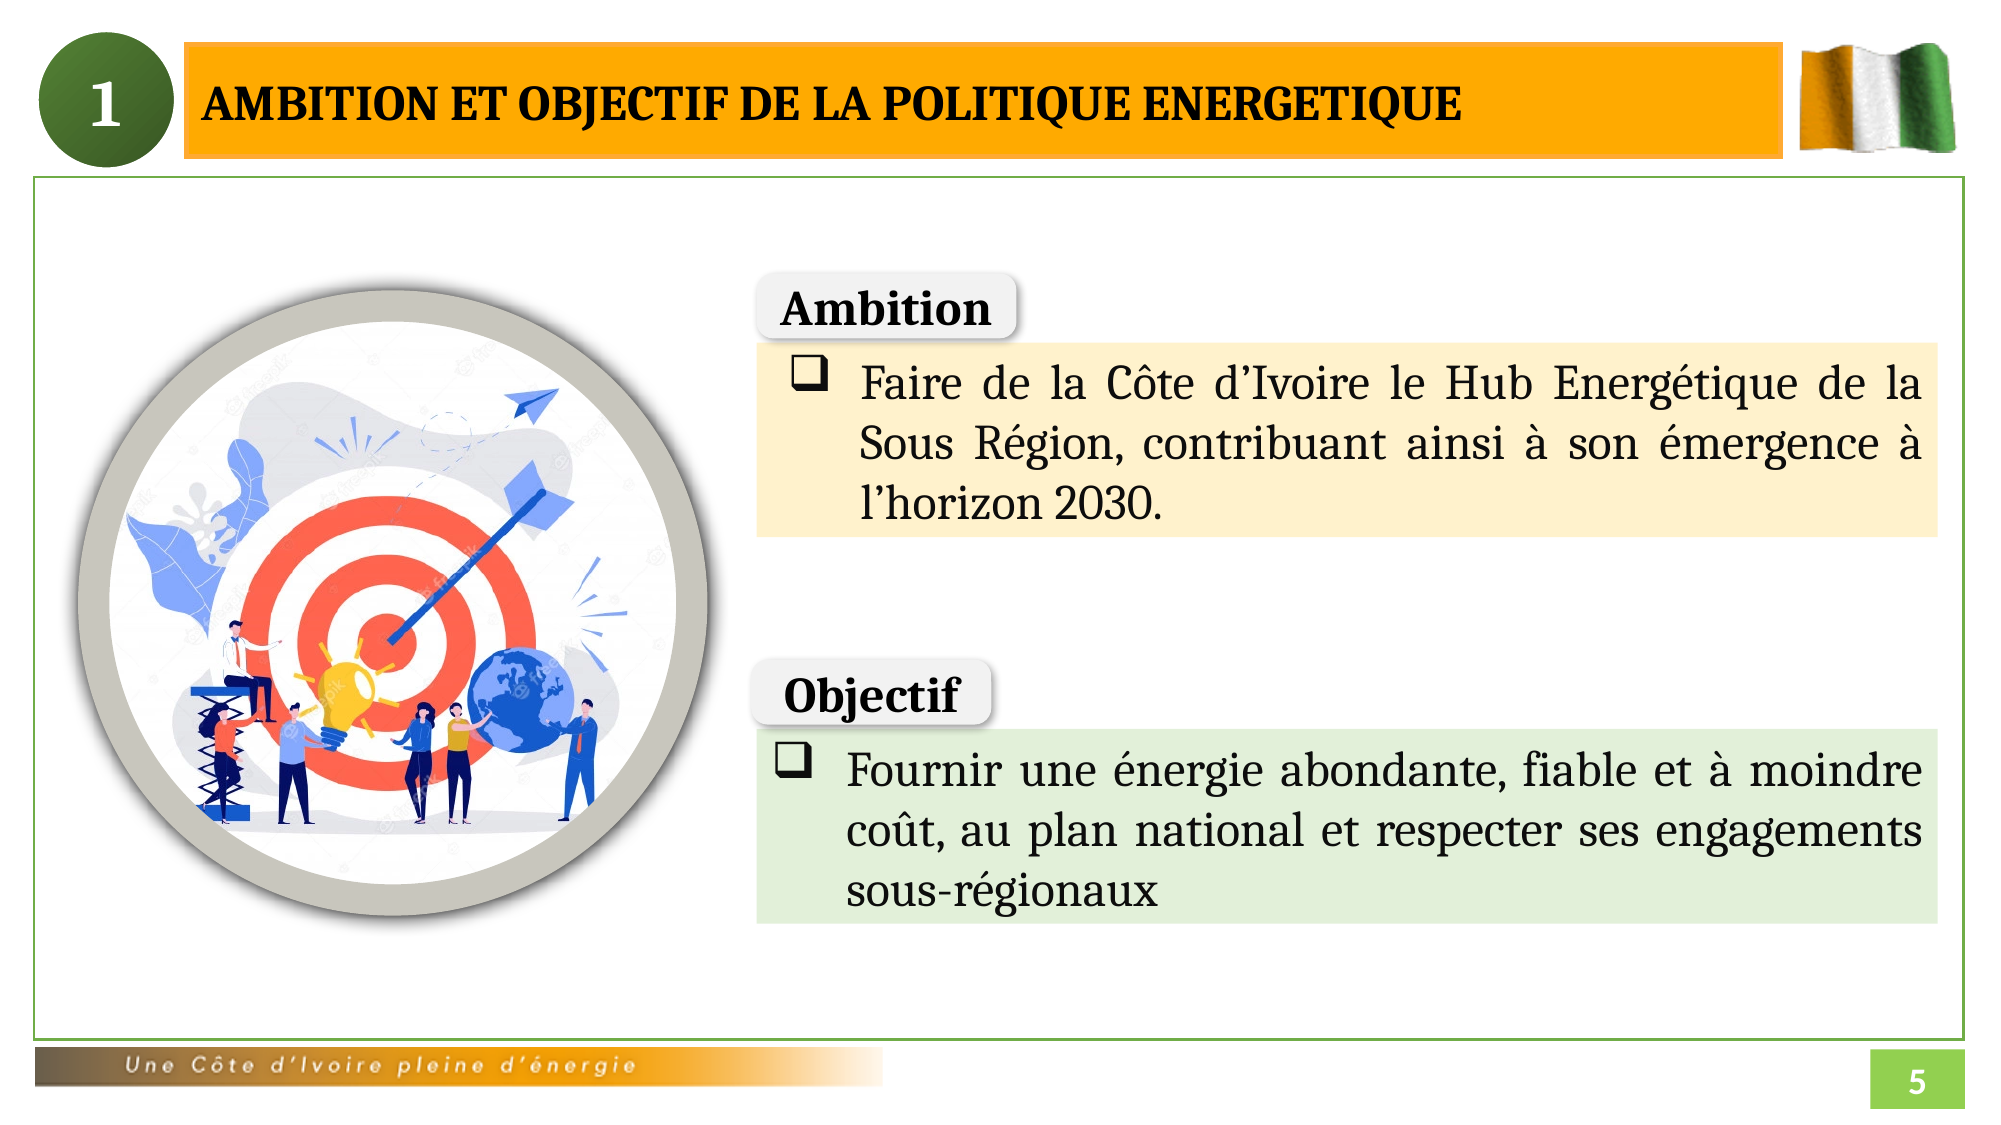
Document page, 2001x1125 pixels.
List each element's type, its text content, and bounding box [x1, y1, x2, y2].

text_box Objectif [750, 658, 993, 726]
text_box Faire de la Côte d’Ivoire le Hub Energétique de la Sous Région, contribuant ainsi à son émergence à l’horizon 2030. [756, 342, 1938, 538]
text_box 1 [35, 29, 178, 171]
picture [35, 1047, 883, 1090]
text_box Ambition [755, 272, 1018, 340]
list [33, 176, 1965, 1041]
text_box Fournir une énergie abondante, fiable et à moindre coût, au plan national et respecter ses engagements sous-régionaux [756, 728, 1938, 924]
picture [93, 305, 692, 900]
picture [1798, 43, 1964, 153]
title AMBITION ET OBJECTIF DE LA POLITIQUE ENERGETIQUE [185, 43, 1782, 157]
